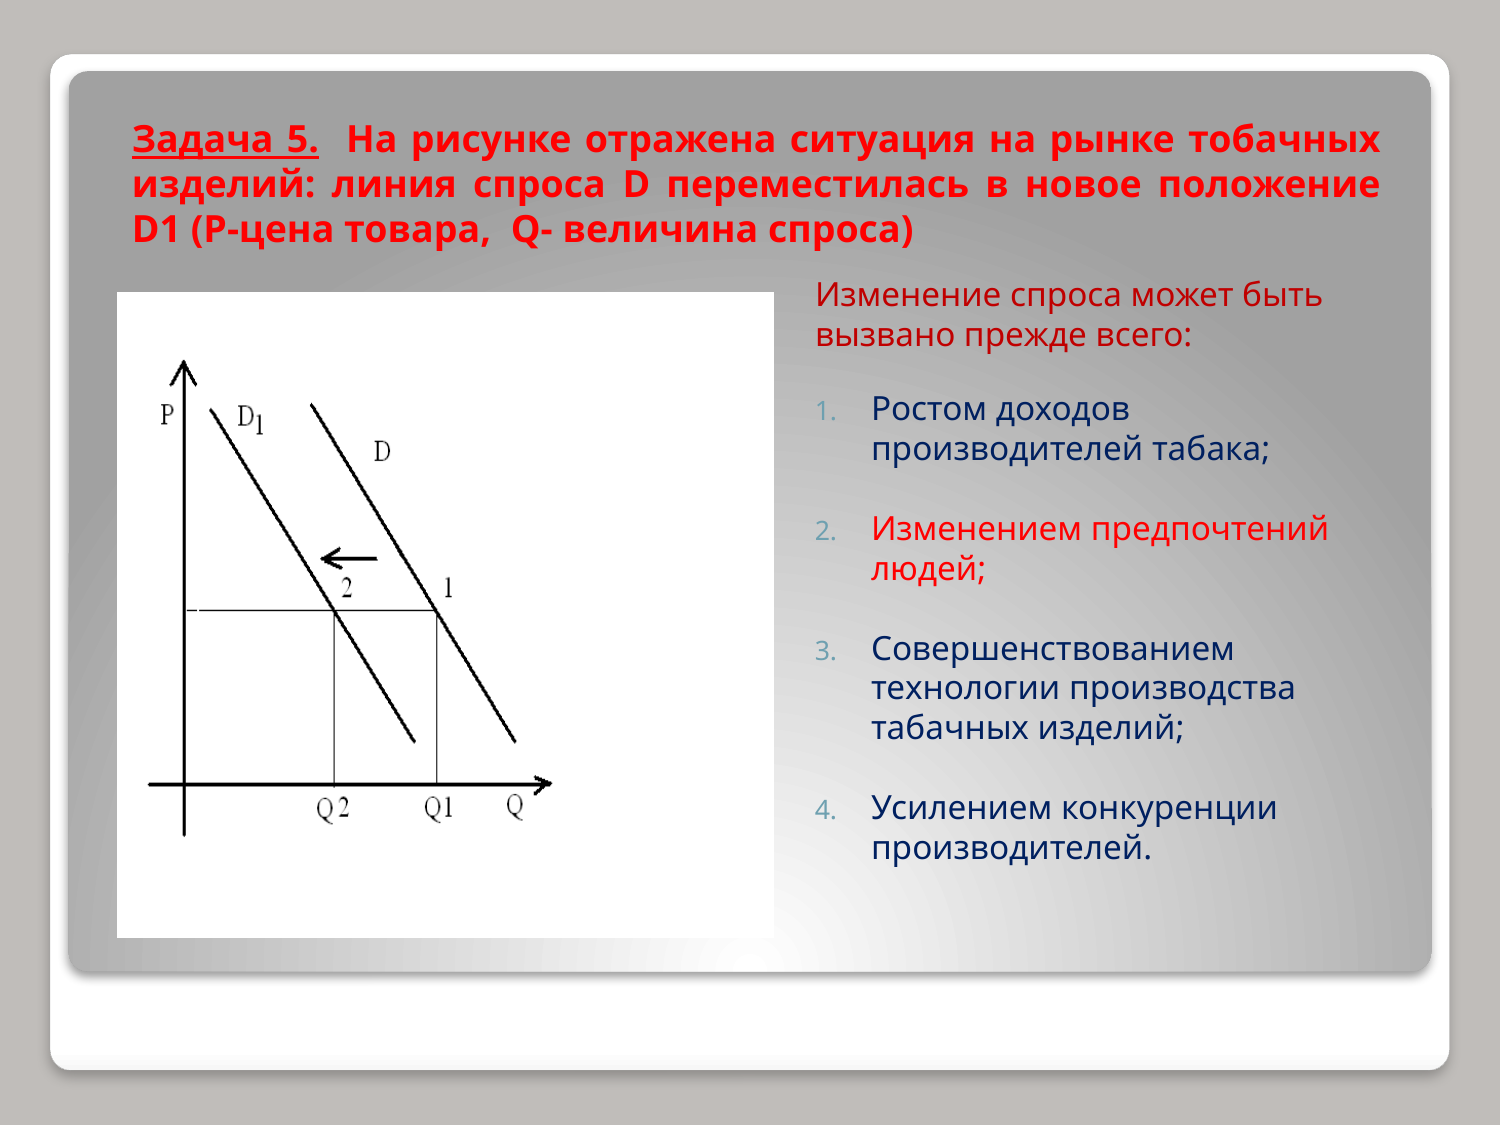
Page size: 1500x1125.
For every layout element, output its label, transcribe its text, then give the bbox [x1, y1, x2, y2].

list Изменение спроса может быть вызвано прежде всего: Ростом доходов производителей табака; Изменением предпочтений людей; Совершенствованием технологии производства табачных изделий; Усилением конкуренции производителей. [796, 257, 1418, 928]
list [116, 292, 774, 938]
title Задача 5. На рисунке отражена ситуация на рынке тобачных изделий: линия спроса D переместилась в новое положение D1 (P-цена товара, Q- величина спроса) [117, 87, 1397, 258]
